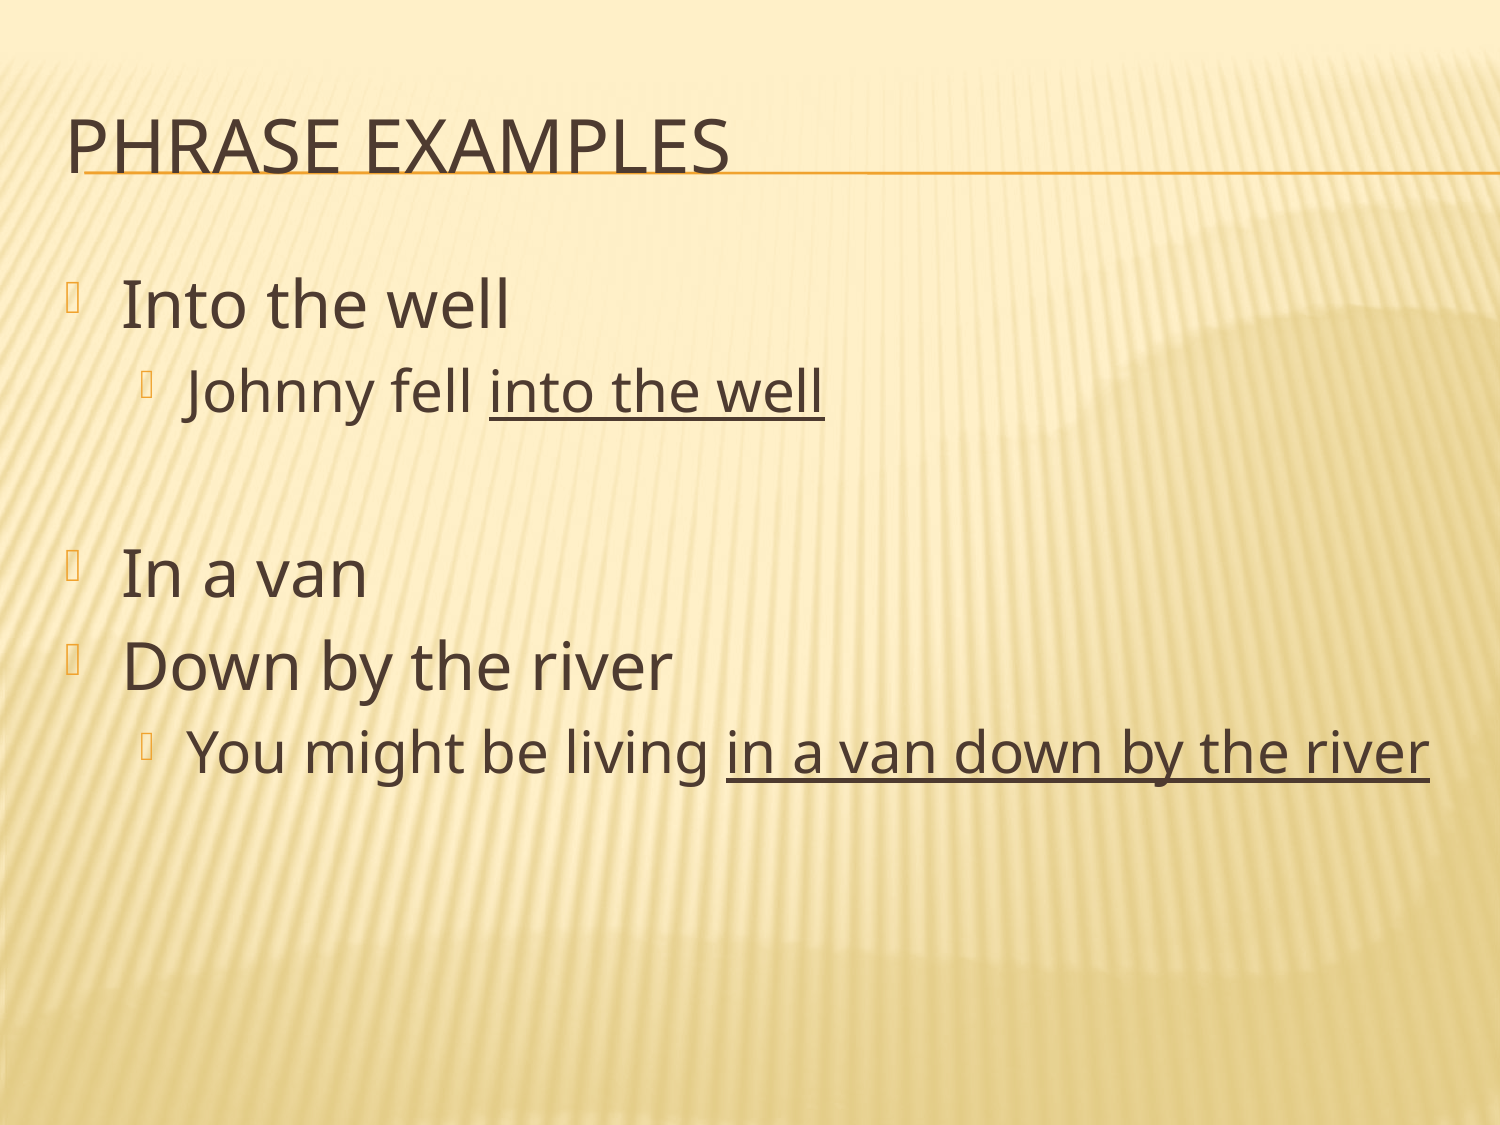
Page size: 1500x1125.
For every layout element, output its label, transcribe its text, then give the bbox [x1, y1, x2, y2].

title Phrase Examples [50, 75, 1475, 213]
list Into the well Johnny fell into the well In a van Down by the river You might be living in a van down by the river [50, 254, 1475, 998]
